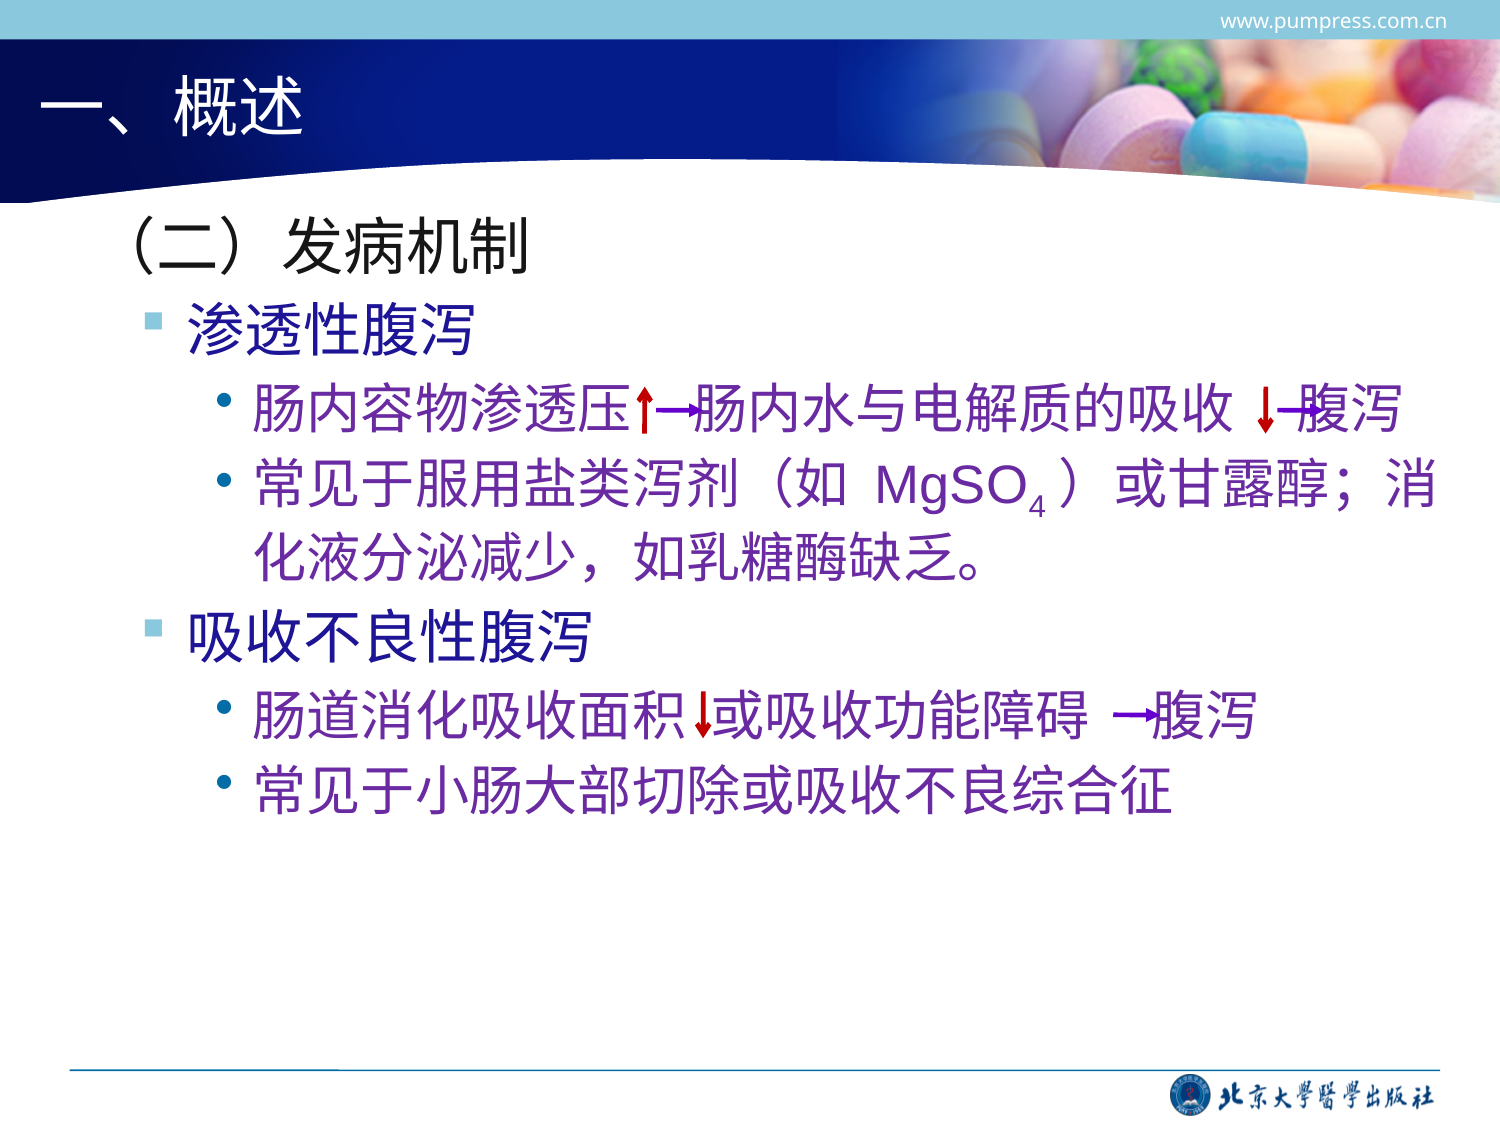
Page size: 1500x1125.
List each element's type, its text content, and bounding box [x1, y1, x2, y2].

picture [1170, 1074, 1436, 1118]
picture [0, 40, 1500, 203]
list （二）发病机制 渗透性腹泻 肠内容物渗透压 肠内水与电解质的吸收 腹泻 常见于服用盐类泻剂（如 MgSO4）或甘露醇；消化液分泌减少，如乳糖酶缺乏。 吸收不良性腹泻 肠道消化吸收面积 或吸收功能障碍 腹泻 常见于小肠大部切除或吸收不良综合征 [49, 198, 1463, 1026]
title 一、概述 [23, 58, 1349, 152]
slide_number www.pumpress.com.cn [1024, 0, 1463, 38]
